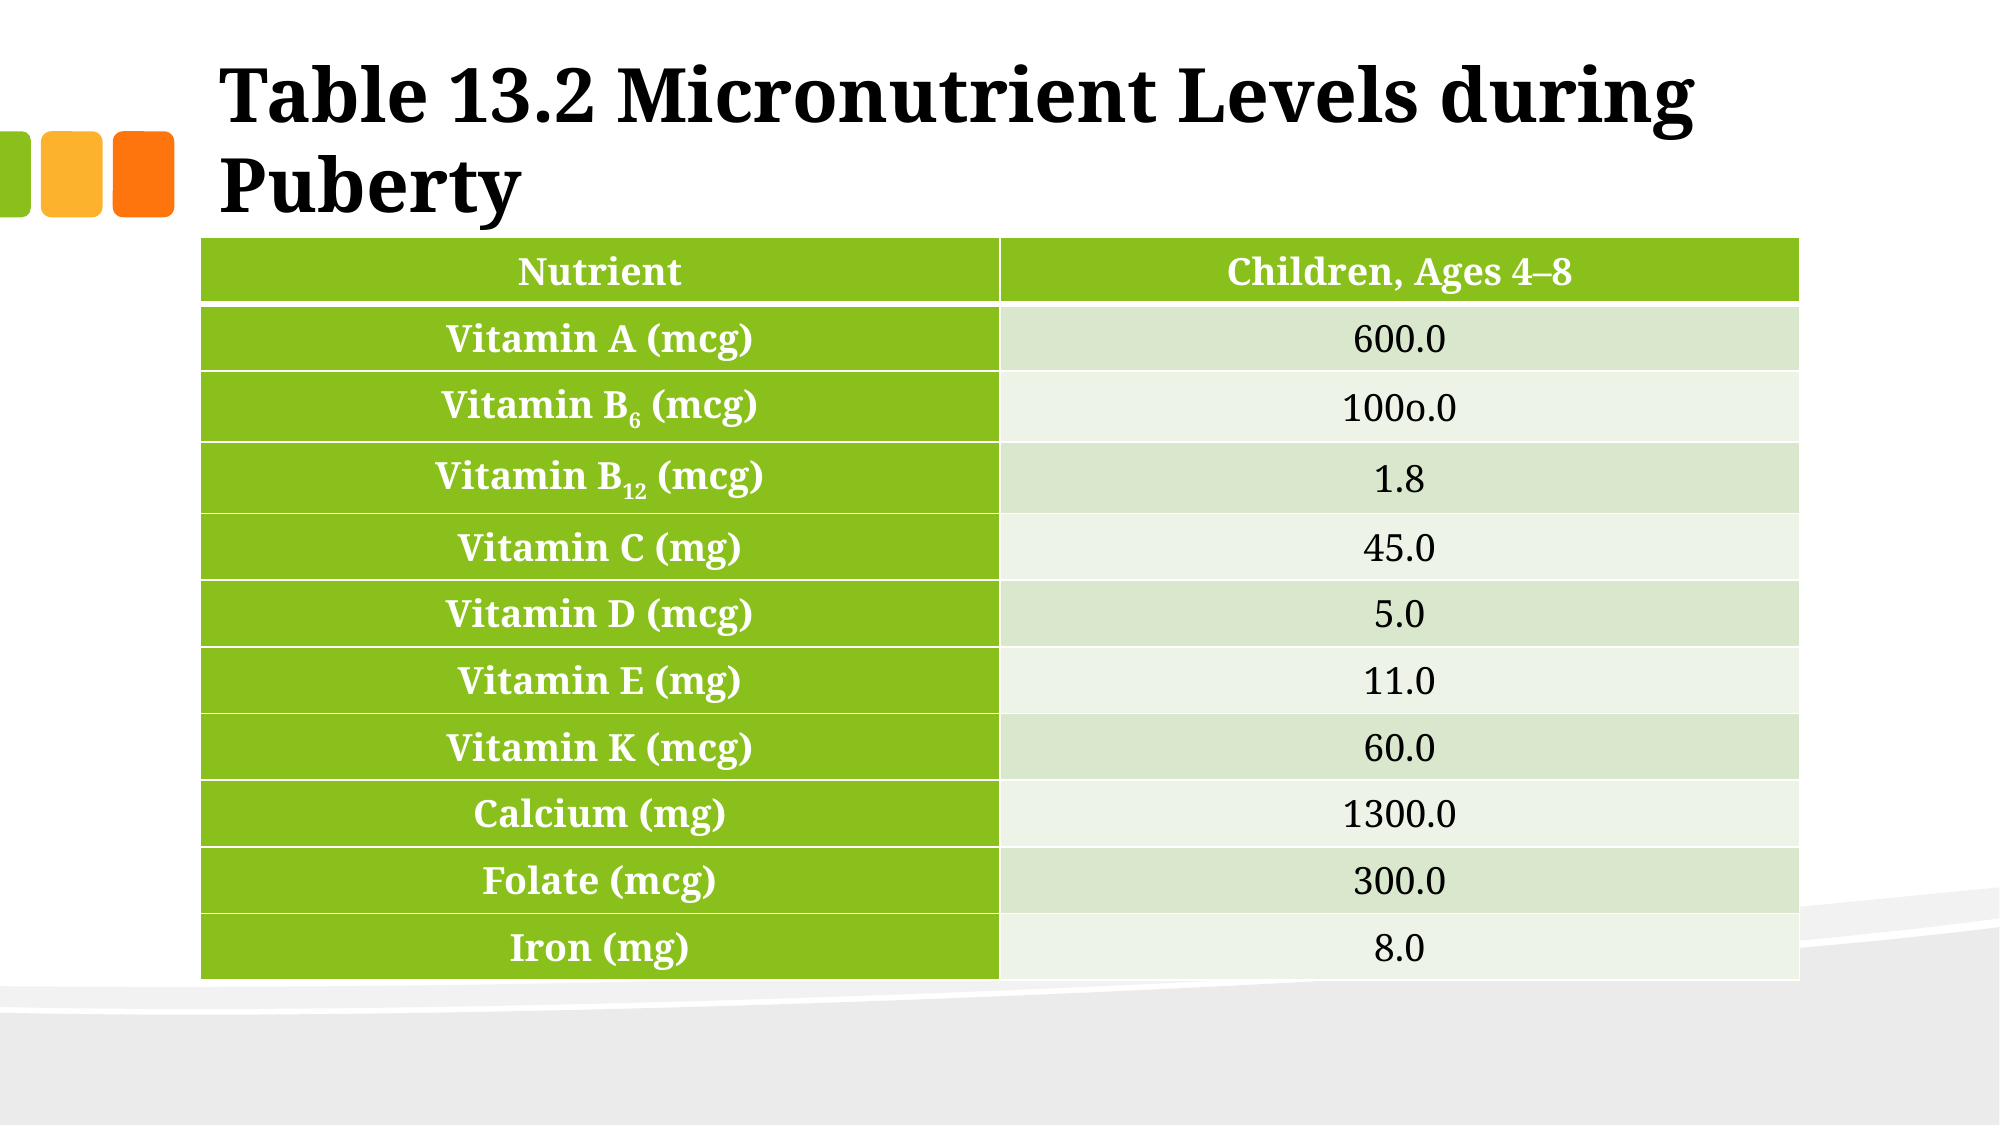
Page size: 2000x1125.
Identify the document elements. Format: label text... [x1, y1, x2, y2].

title Table 13.2 Micronutrient Levels during Puberty [199, 24, 1800, 237]
table_cell Vitamin D (mcg) [201, 581, 999, 646]
table_cell Vitamin K (mcg) [201, 714, 999, 779]
table_cell 600.0 [1001, 307, 1799, 370]
table_cell 11.0 [1001, 648, 1799, 713]
table_header Nutrient [201, 238, 999, 301]
table_cell Vitamin E (mg) [201, 648, 999, 713]
table_cell 5.0 [1001, 581, 1799, 646]
table_cell Vitamin C (mg) [201, 514, 999, 579]
table_cell Iron (mg) [201, 914, 999, 979]
table_cell Vitamin B6 (mcg) [201, 372, 999, 441]
table_cell 100o.0 [1001, 372, 1799, 441]
table_cell 60.0 [1001, 714, 1799, 779]
table_cell 300.0 [1001, 848, 1799, 913]
table_cell 45.0 [1001, 514, 1799, 579]
table_cell 1300.0 [1001, 781, 1799, 846]
table_cell Calcium (mg) [201, 781, 999, 846]
table_cell Vitamin B12 (mcg) [201, 443, 999, 513]
table_cell 1.8 [1001, 443, 1799, 513]
table_cell Folate (mcg) [201, 848, 999, 913]
table_cell 8.0 [1001, 914, 1799, 979]
table_cell Vitamin A (mcg) [201, 307, 999, 370]
table_header Children, Ages 4–8 [1001, 238, 1799, 301]
